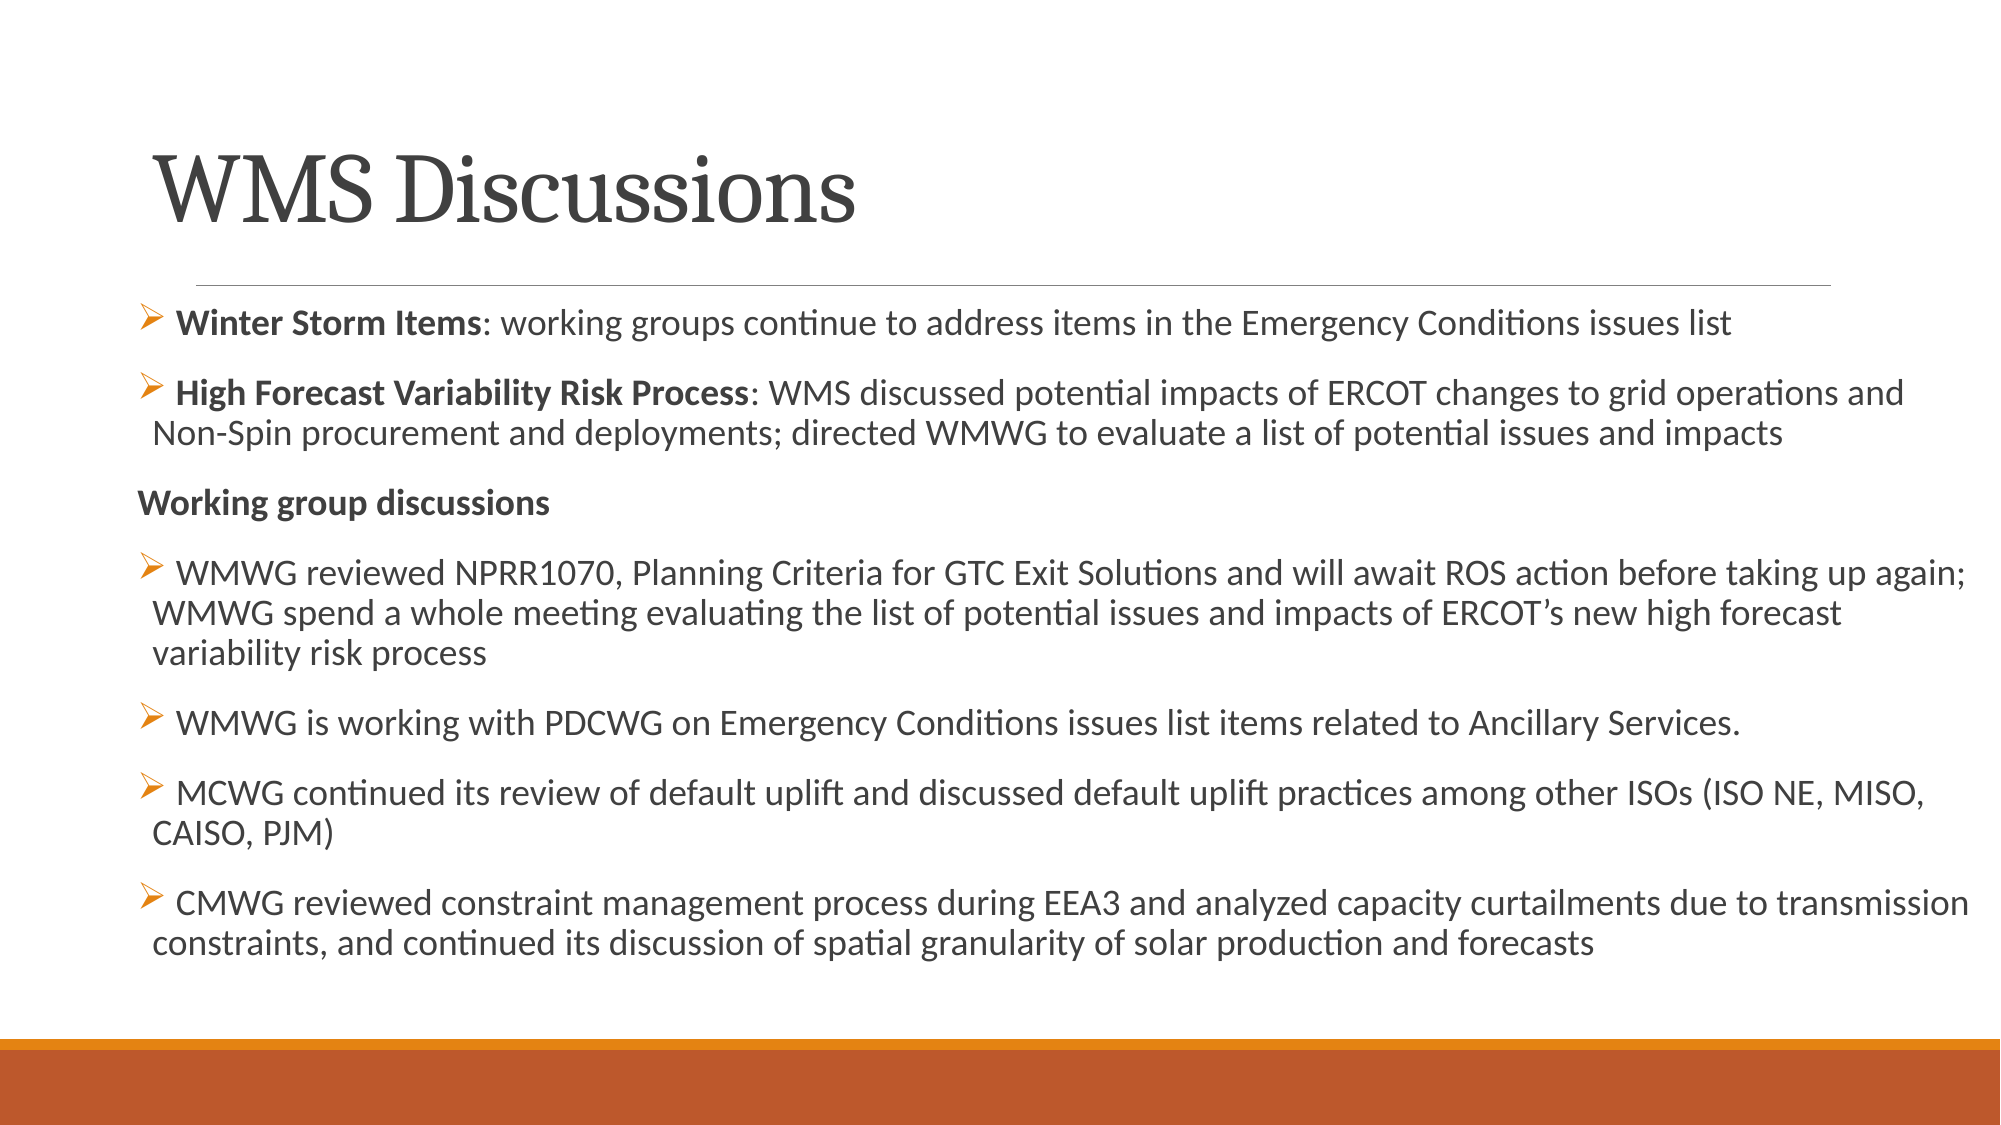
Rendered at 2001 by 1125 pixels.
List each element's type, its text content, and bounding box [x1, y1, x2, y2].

title WMS Discussions [137, 41, 1863, 251]
list Winter Storm Items: working groups continue to address items in the Emergency Conditions issues list High Forecast Variability Risk Process: WMS discussed potential impacts of ERCOT changes to grid operations and Non-Spin procurement and deployments; directed WMWG to evaluate a list of potential issues and impacts Working group discussions WMWG reviewed NPRR1070, Planning Criteria for GTC Exit Solutions and will await ROS action before taking up again; WMWG spend a whole meeting evaluating the list of potential issues and impacts of ERCOT’s new high forecast variability risk process WMWG is working with PDCWG on Emergency Conditions issues list items related to Ancillary Services. MCWG continued its review of default uplift and discussed default uplift practices among other ISOs (ISO NE, MISO, CAISO, PJM) CMWG reviewed constraint management process during EEA3 and analyzed capacity curtailments due to transmission constraints, and continued its discussion of spatial granularity of solar production and forecasts [137, 295, 1984, 1040]
